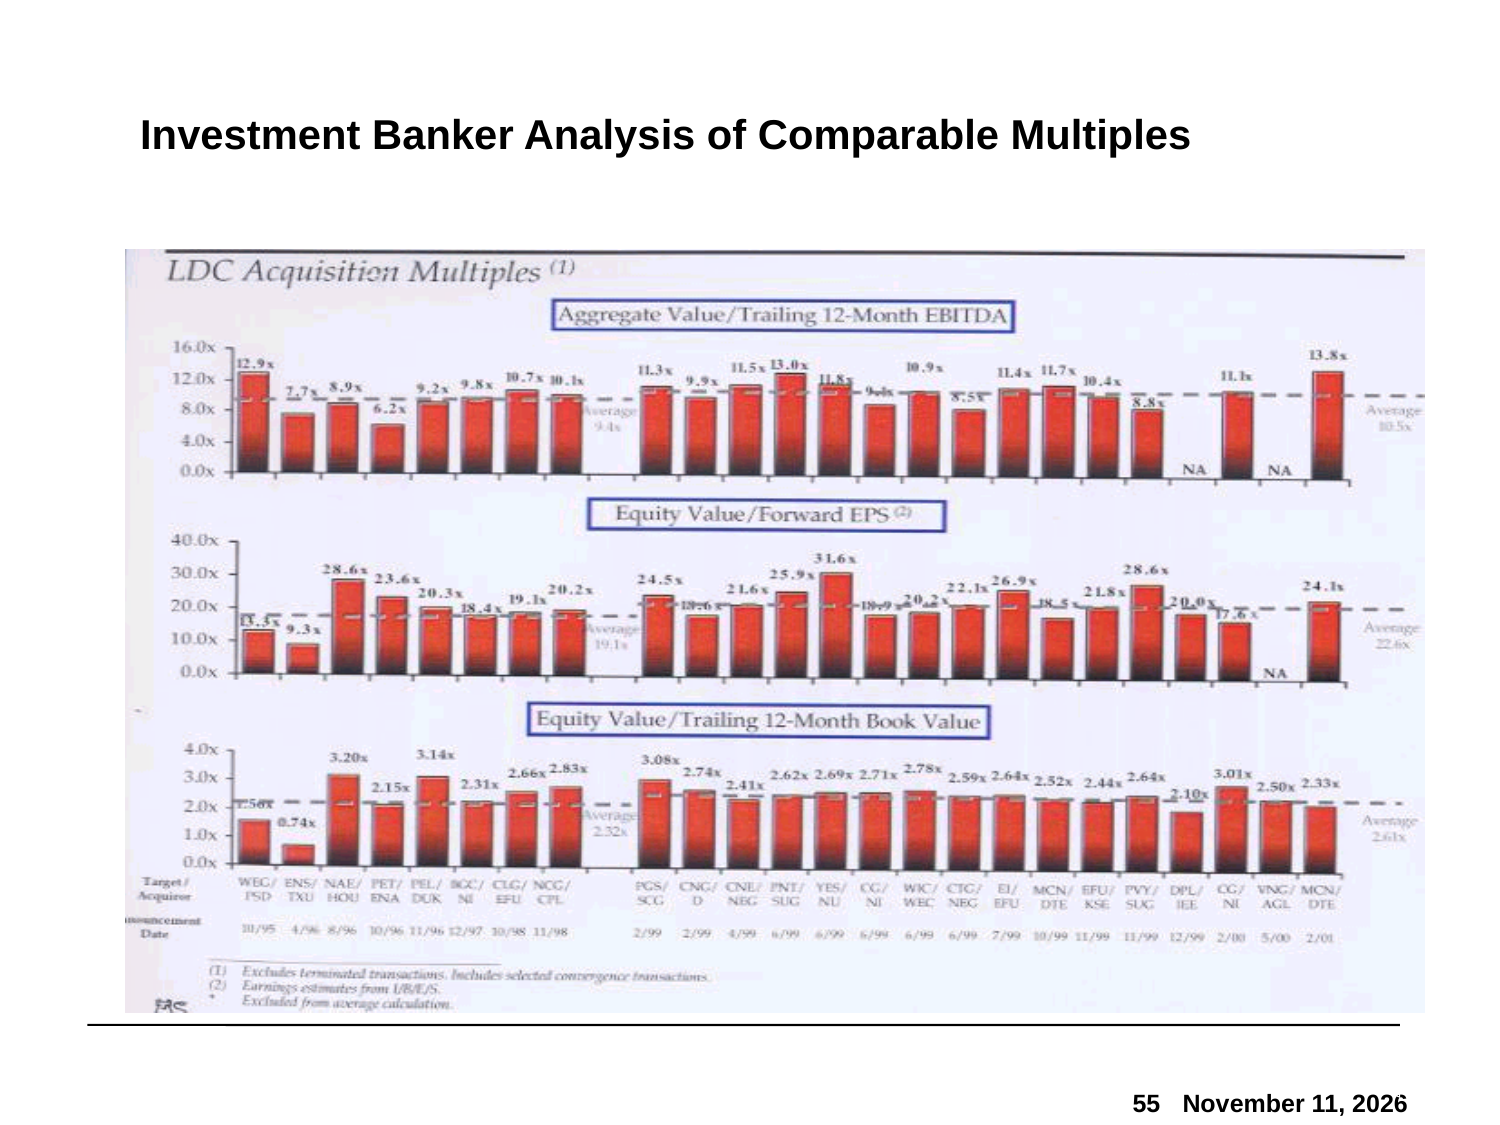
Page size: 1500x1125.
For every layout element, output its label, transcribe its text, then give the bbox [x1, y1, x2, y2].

title Investment Banker Analysis of Comparable Multiples [124, 99, 1401, 226]
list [124, 249, 1426, 1013]
